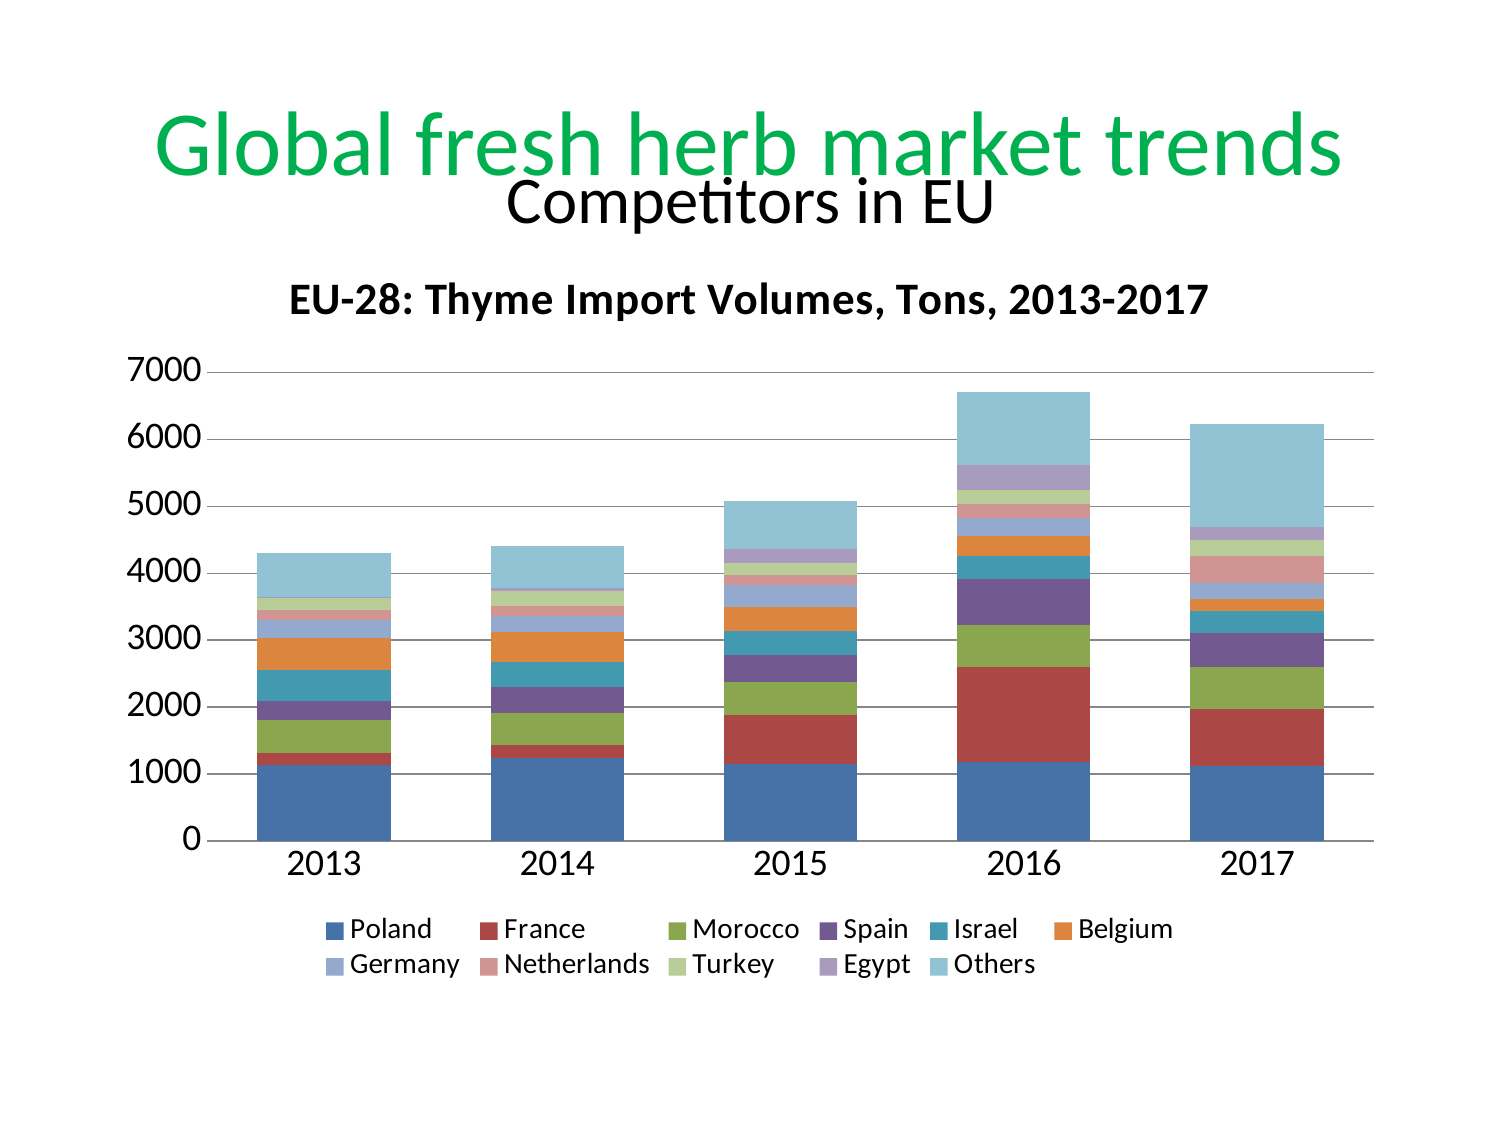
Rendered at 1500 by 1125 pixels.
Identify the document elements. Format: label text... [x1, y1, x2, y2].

list Competitors in EU [76, 149, 1427, 256]
chart [100, 243, 1400, 988]
title Global fresh herb market trends [75, 45, 1425, 233]
